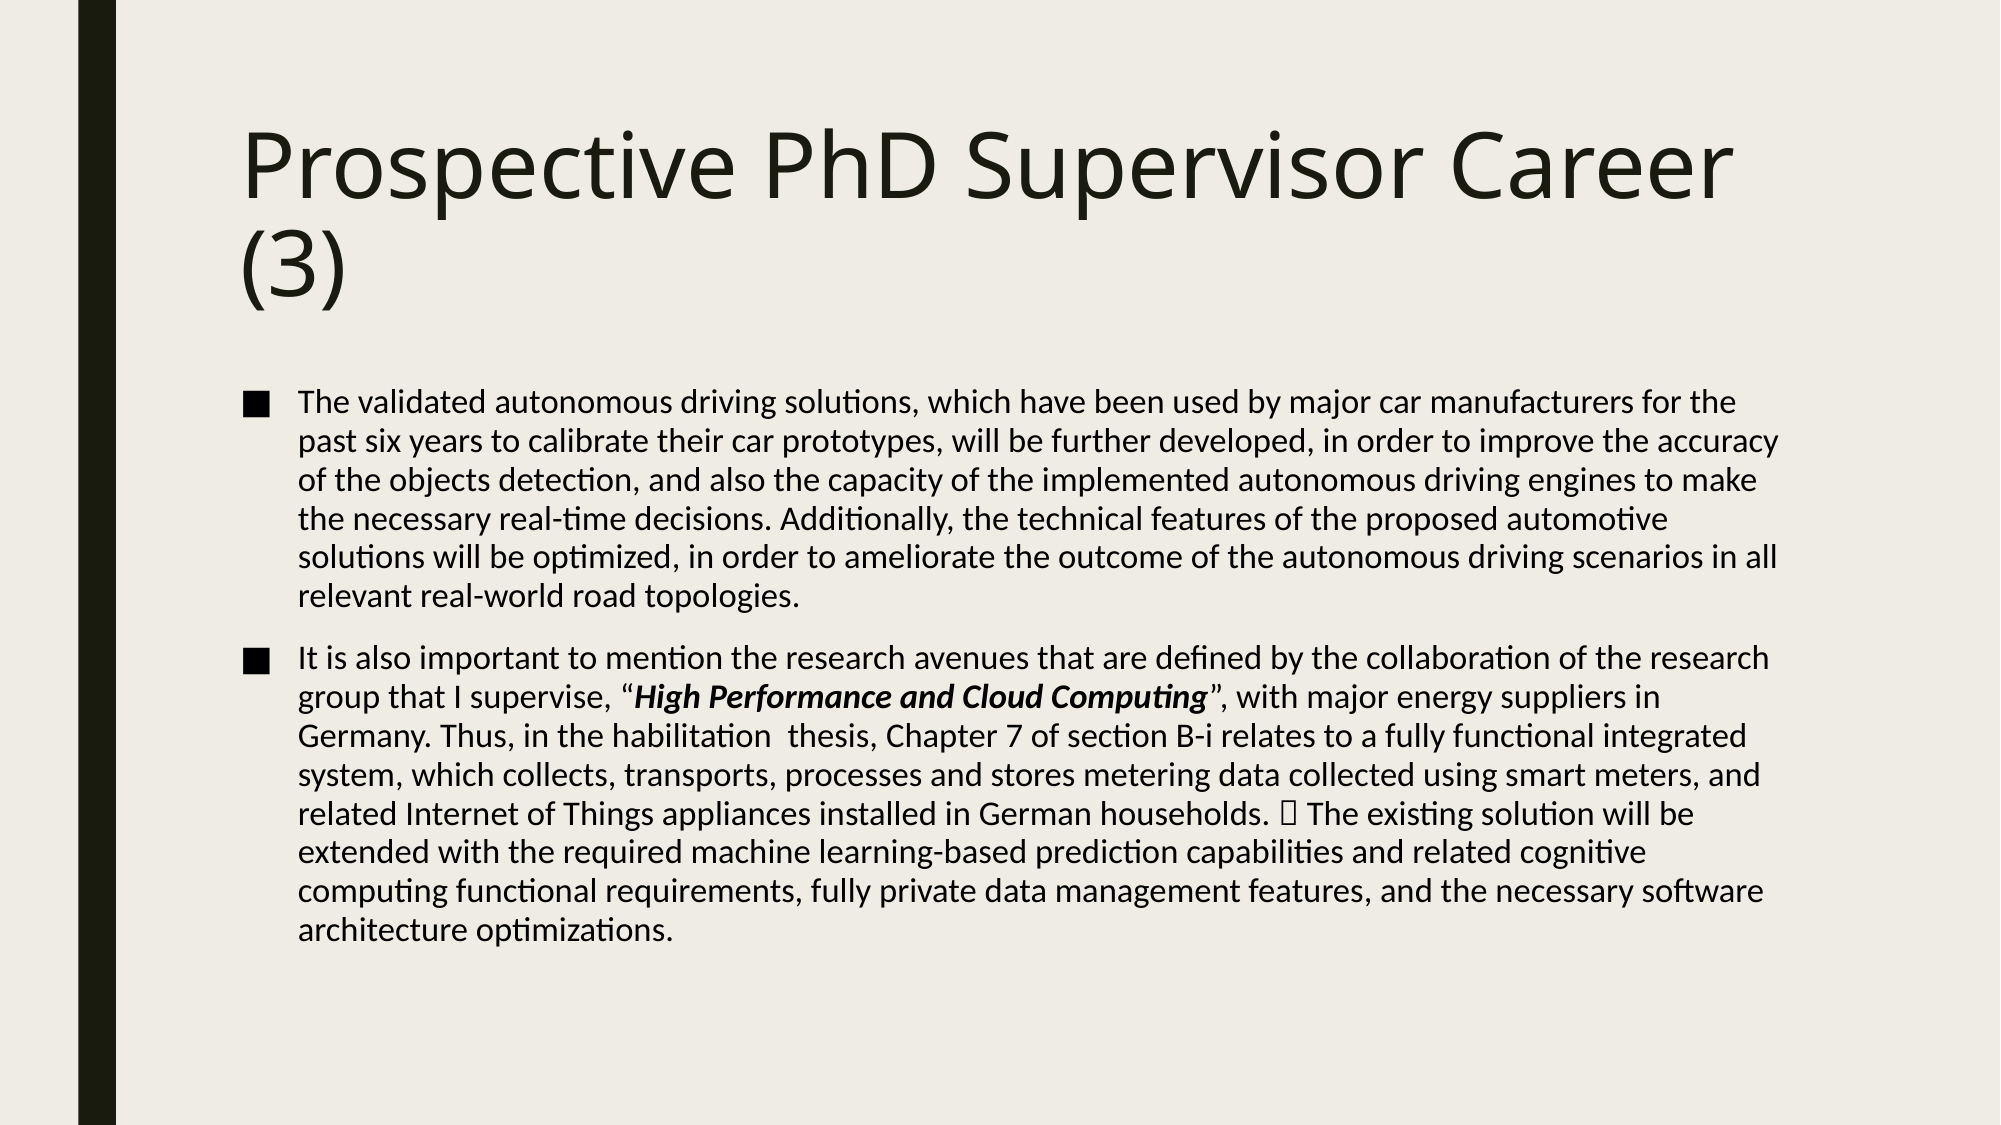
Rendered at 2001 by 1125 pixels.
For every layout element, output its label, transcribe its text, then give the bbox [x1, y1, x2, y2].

list The validated autonomous driving solutions, which have been used by major car manufacturers for the past six years to calibrate their car prototypes, will be further developed, in order to improve the accuracy of the objects detection, and also the capacity of the implemented autonomous driving engines to make the necessary real-time decisions. Additionally, the technical features of the proposed automotive solutions will be optimized, in order to ameliorate the outcome of the autonomous driving scenarios in all relevant real-world road topologies. It is also important to mention the research avenues that are defined by the collaboration of the research group that I supervise, “High Performance and Cloud Computing”, with major energy suppliers in Germany. Thus, in the habilitation thesis, Chapter 7 of section B-i relates to a fully functional integrated system, which collects, transports, processes and stores metering data collected using smart meters, and related Internet of Things appliances installed in German households.  The existing solution will be extended with the required machine learning-based prediction capabilities and related cognitive computing functional requirements, fully private data management features, and the necessary software architecture optimizations. [225, 375, 1800, 963]
title Prospective PhD Supervisor Career (3) [225, 112, 1800, 357]
